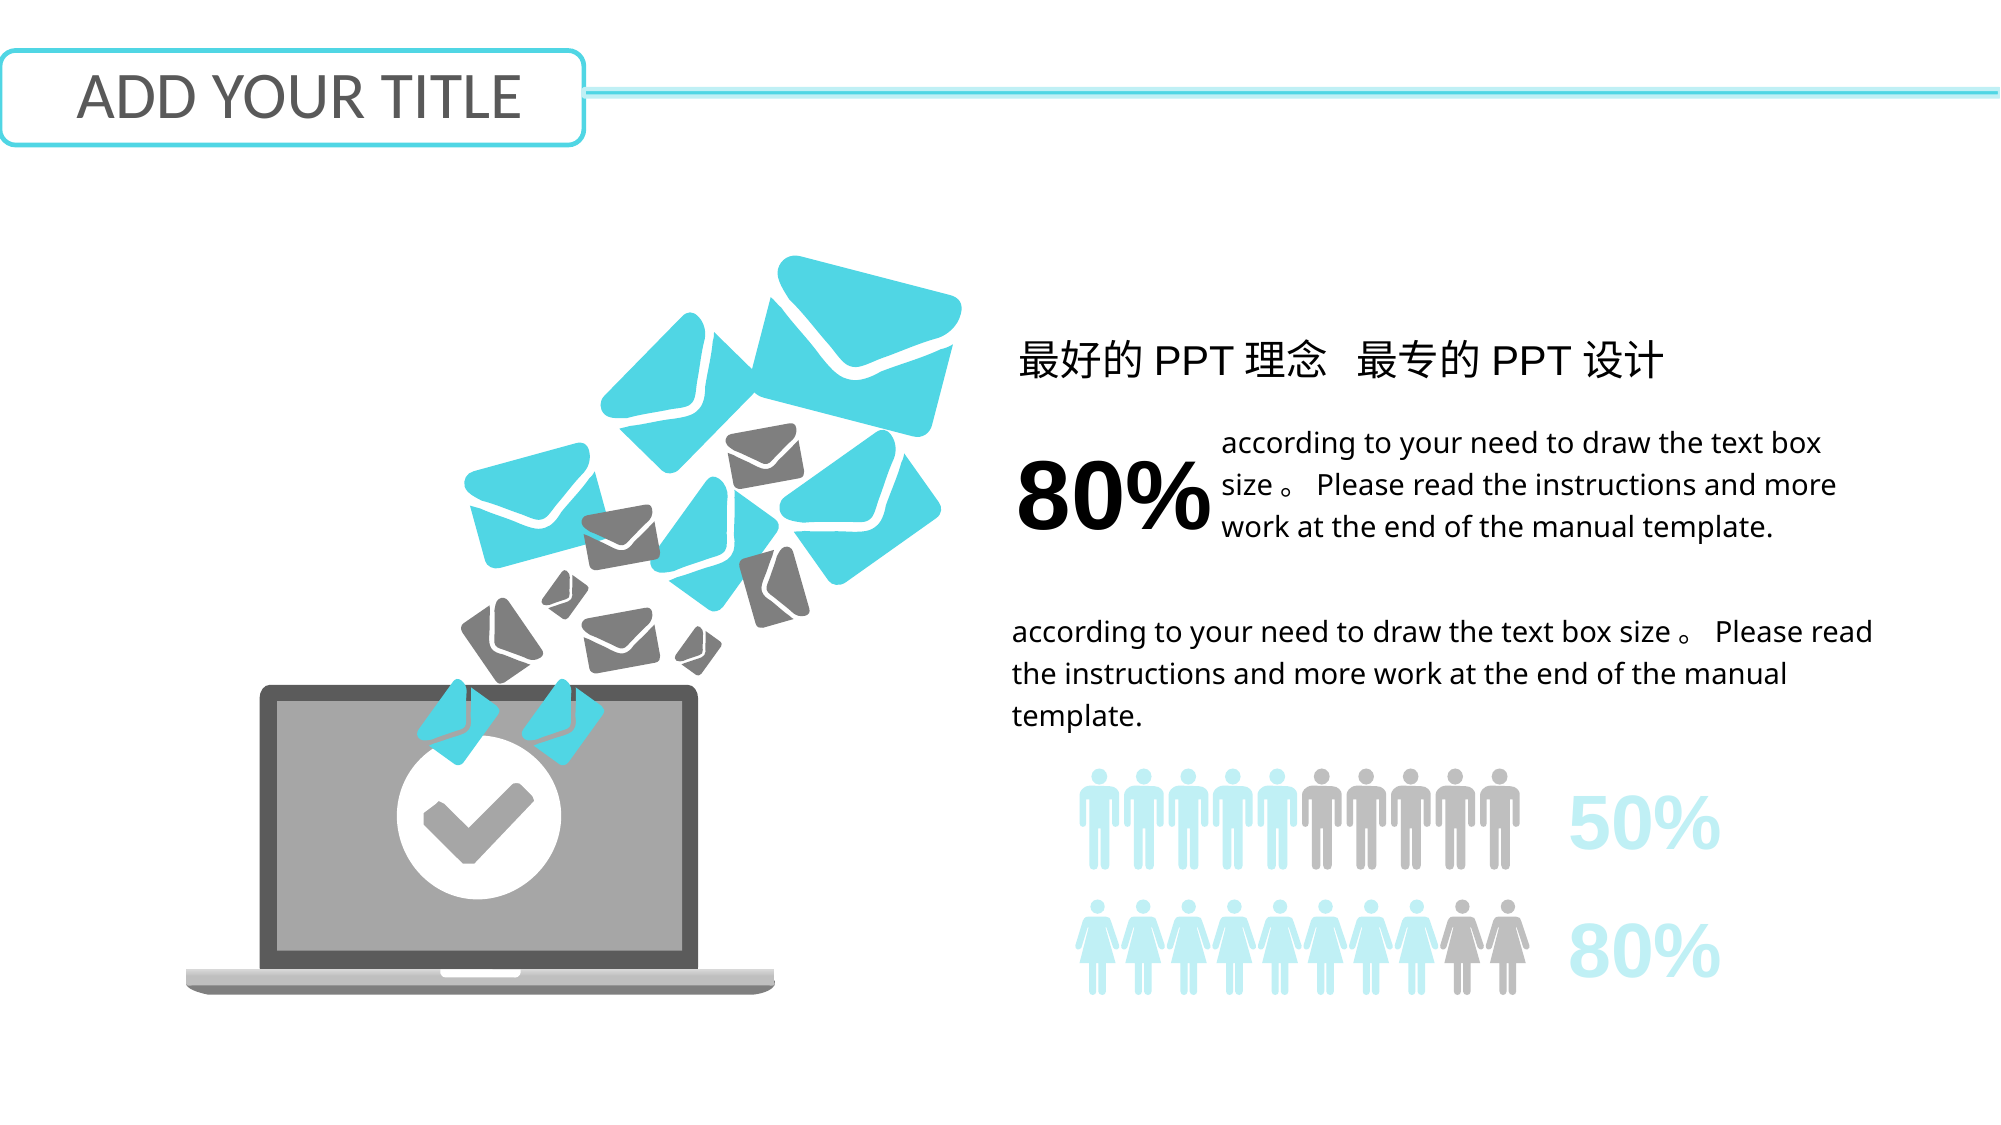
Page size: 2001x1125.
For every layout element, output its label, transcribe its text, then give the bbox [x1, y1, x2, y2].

text_box [581, 504, 653, 546]
text_box [469, 471, 606, 569]
text_box [521, 678, 572, 741]
text_box [533, 687, 605, 766]
text_box [1269, 768, 1286, 785]
text_box [1440, 916, 1484, 996]
text_box [1391, 785, 1431, 870]
text_box [1091, 768, 1108, 785]
text_box [1318, 899, 1333, 914]
text_box [417, 678, 467, 741]
text_box [464, 442, 590, 520]
text_box ADD YOUR TITLE [61, 45, 538, 140]
text_box 最好的PPT理念 最专的PPT设计 [1014, 280, 1955, 437]
text_box [1402, 768, 1419, 785]
text_box [185, 969, 775, 986]
text_box [583, 624, 661, 674]
text_box [1485, 916, 1530, 996]
text_box [1346, 785, 1387, 870]
text_box [1447, 768, 1464, 785]
text_box [1500, 899, 1516, 914]
text_box [668, 489, 779, 612]
text_box [779, 429, 896, 523]
text_box [0, 50, 584, 146]
text_box [739, 549, 794, 628]
text_box [1303, 916, 1348, 996]
text_box 80% [1568, 900, 1723, 993]
text_box [1435, 785, 1476, 870]
text_box [1491, 768, 1508, 785]
text_box [1455, 899, 1470, 914]
text_box [187, 986, 774, 995]
text_box [1181, 899, 1196, 914]
text_box [1135, 899, 1151, 914]
text_box 50% [1568, 772, 1723, 865]
text_box [1257, 785, 1298, 870]
text_box [619, 332, 754, 474]
text_box [396, 735, 562, 900]
text_box [583, 521, 661, 571]
text_box [1302, 785, 1342, 870]
text_box [1272, 899, 1288, 914]
text_box [1257, 916, 1302, 996]
text_box [461, 605, 531, 684]
text_box [749, 297, 953, 437]
text_box [581, 607, 653, 649]
text_box [727, 439, 805, 489]
text_box [793, 453, 942, 585]
text_box [583, 88, 2000, 97]
text_box [541, 570, 570, 606]
text_box [1166, 916, 1211, 996]
text_box [428, 687, 500, 766]
text_box [1075, 916, 1120, 996]
text_box [1121, 916, 1165, 996]
text_box [1409, 899, 1424, 914]
text_box [674, 626, 704, 662]
text_box [1358, 768, 1374, 785]
text_box [1090, 899, 1105, 914]
text_box [548, 574, 589, 620]
text_box [277, 701, 683, 951]
text_box according to your need to draw the text box size。Please read the instructions and more work at the end of the manual template. [1221, 437, 1874, 543]
text_box [494, 597, 544, 660]
text_box [1212, 785, 1253, 870]
text_box [1480, 785, 1520, 870]
text_box [600, 312, 706, 419]
text_box [1168, 785, 1209, 870]
text_box [440, 969, 521, 978]
text_box [1135, 768, 1152, 785]
text_box [1212, 916, 1256, 996]
text_box [681, 630, 722, 676]
text_box [1224, 768, 1241, 785]
text_box [1079, 785, 1120, 870]
text_box [725, 423, 797, 464]
text_box [650, 476, 728, 573]
text_box [766, 546, 810, 617]
text_box according to your need to draw the text box size。Please read the instructions and more work at the end of the manual template. [1011, 606, 1874, 733]
text_box 80% [1016, 437, 1214, 550]
text_box [1313, 768, 1330, 785]
text_box [259, 684, 699, 969]
text_box [1124, 785, 1164, 870]
text_box [1180, 768, 1197, 785]
text_box [1349, 916, 1393, 996]
text_box [1364, 899, 1379, 914]
text_box [777, 255, 962, 368]
text_box [1394, 916, 1439, 996]
text_box [1227, 899, 1242, 914]
